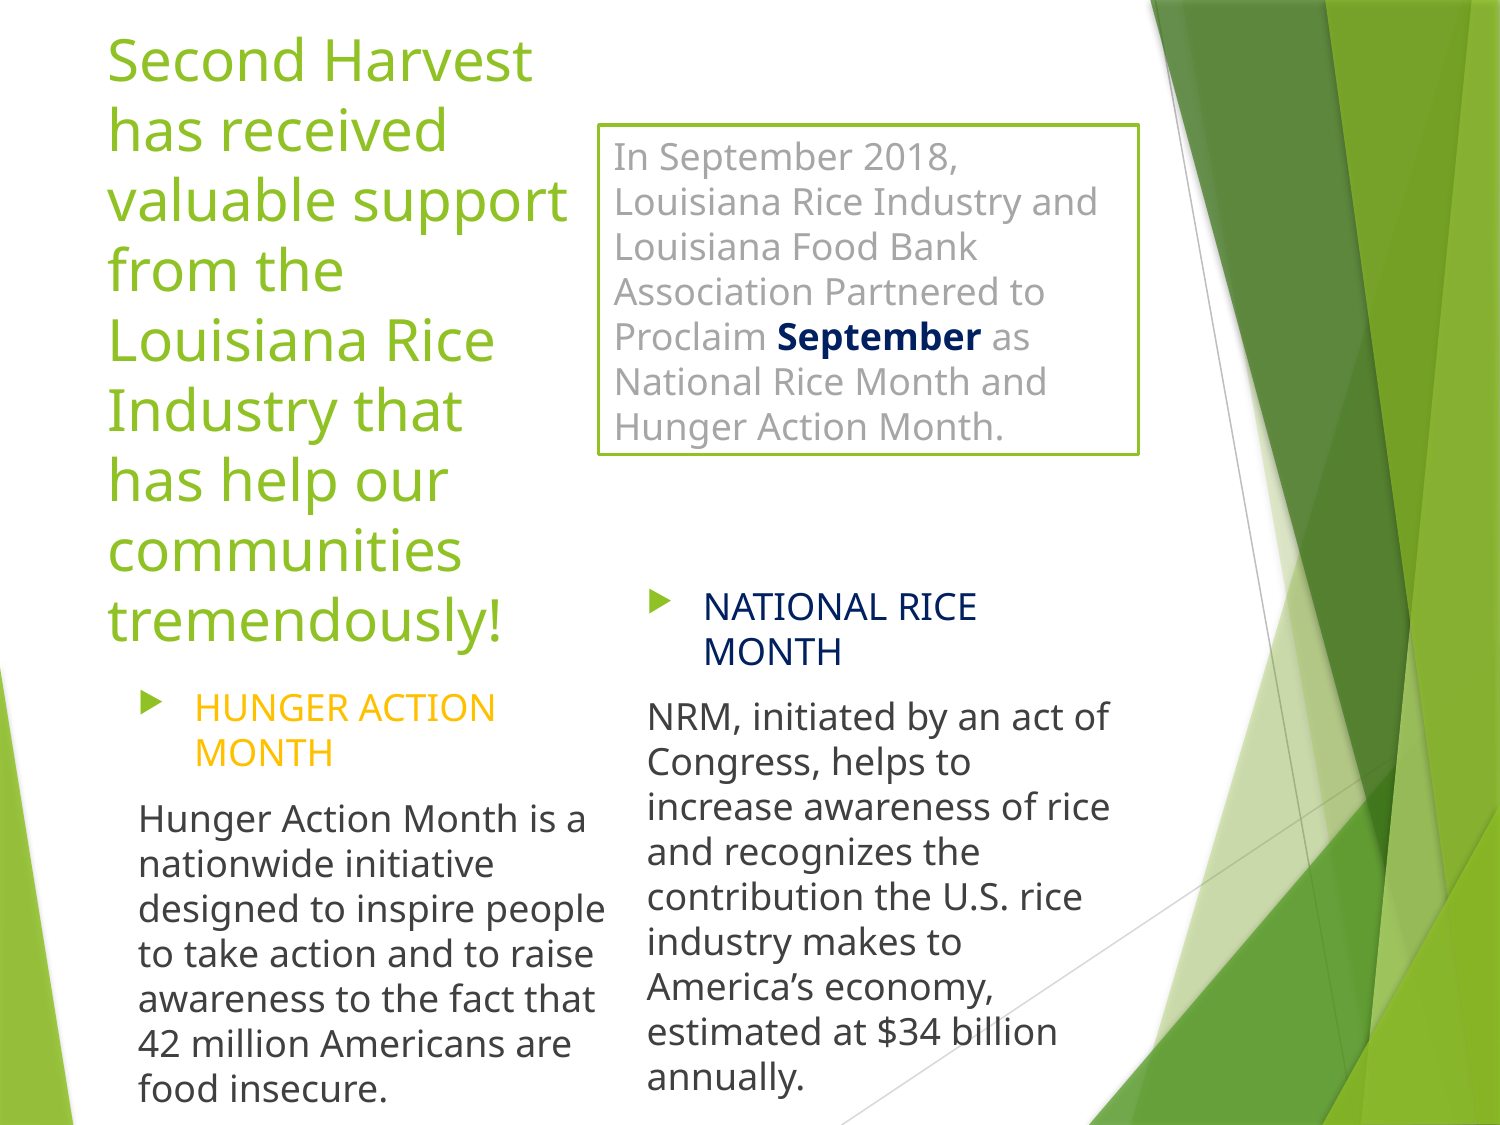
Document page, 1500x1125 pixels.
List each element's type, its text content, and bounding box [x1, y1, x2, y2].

text_box Second Harvest has received valuable support from the Louisiana Rice Industry that has help our communities tremendously! [92, 15, 587, 661]
text_box In September 2018, Louisiana Rice Industry and Louisiana Food Bank Association Partnered to Proclaim September as National Rice Month and Hunger Action Month. [597, 123, 1140, 456]
list HUNGER ACTION MONTH Hunger Action Month is a nationwide initiative designed to inspire people to take action and to raise awareness to the fact that 42 million Americans are food insecure. [122, 676, 630, 1125]
list NATIONAL RICE MONTH NRM, initiated by an act of Congress, helps to increase awareness of rice and recognizes the contribution the U.S. rice industry makes to America’s economy, estimated at $34 billion annually. [631, 575, 1139, 1125]
